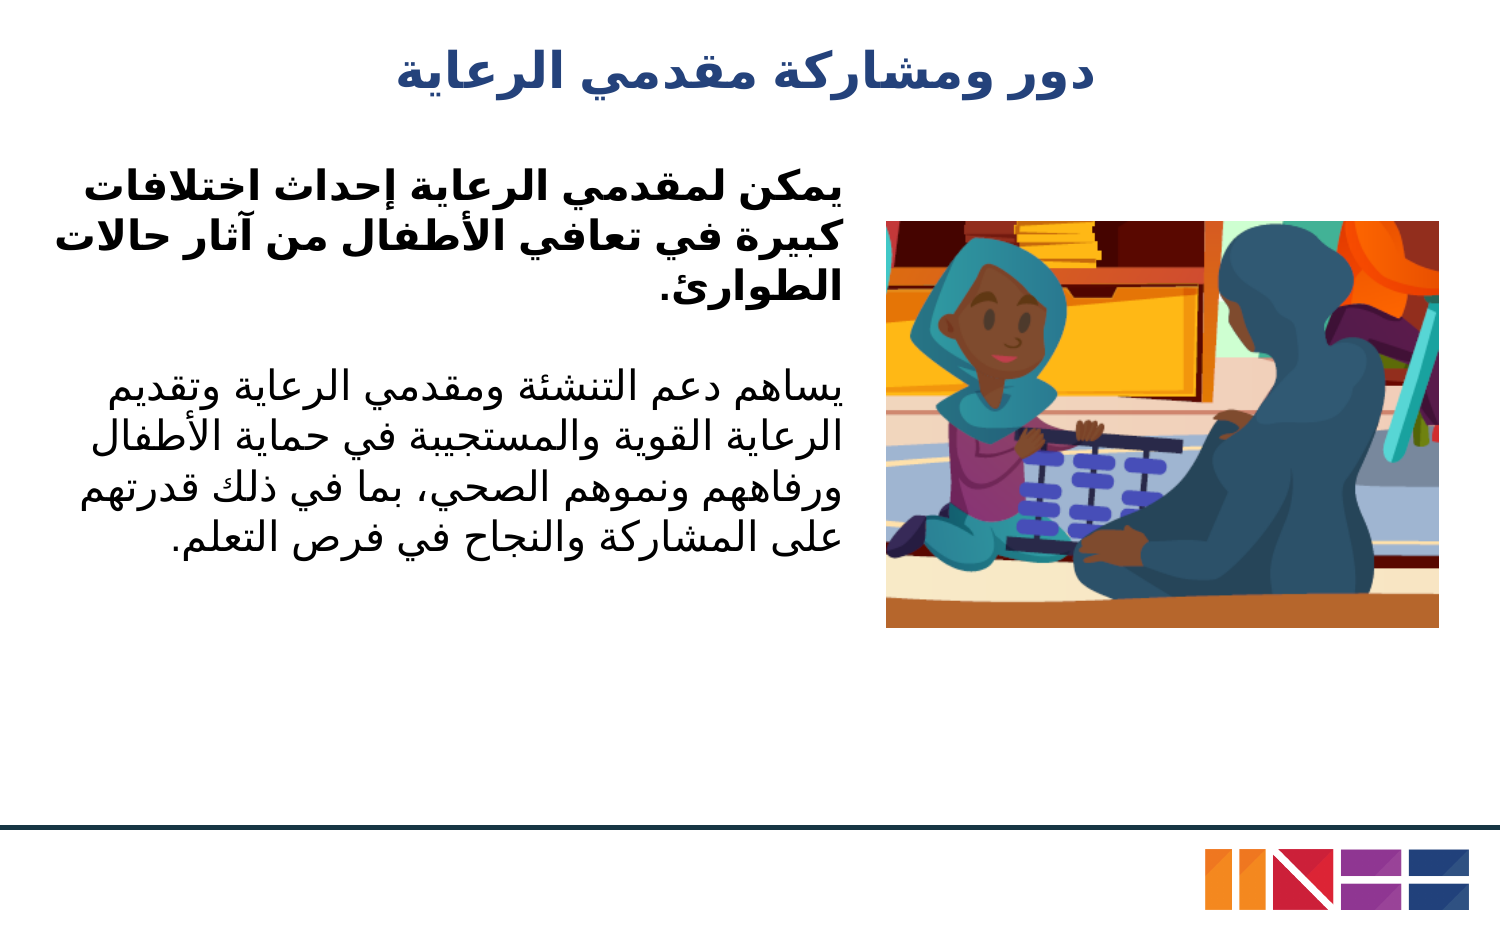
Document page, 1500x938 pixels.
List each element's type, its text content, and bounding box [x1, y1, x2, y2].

picture [886, 221, 1439, 628]
list يمكن لمقدمي الرعاية إحداث اختلافات كبيرة في تعافي الأطفال من آثار حالات الطوارئ. يساهم دعم التنشئة ومقدمي الرعاية وتقديم الرعاية القوية والمستجيبة في حماية الأطفال ورفاههم ونموهم الصحي، بما في ذلك قدرتهم على المشاركة والنجاح في فرص التعلم. [23, 143, 860, 779]
picture [1205, 849, 1469, 910]
title دور ومشاركة مقدمي الرعاية [23, 23, 1468, 121]
